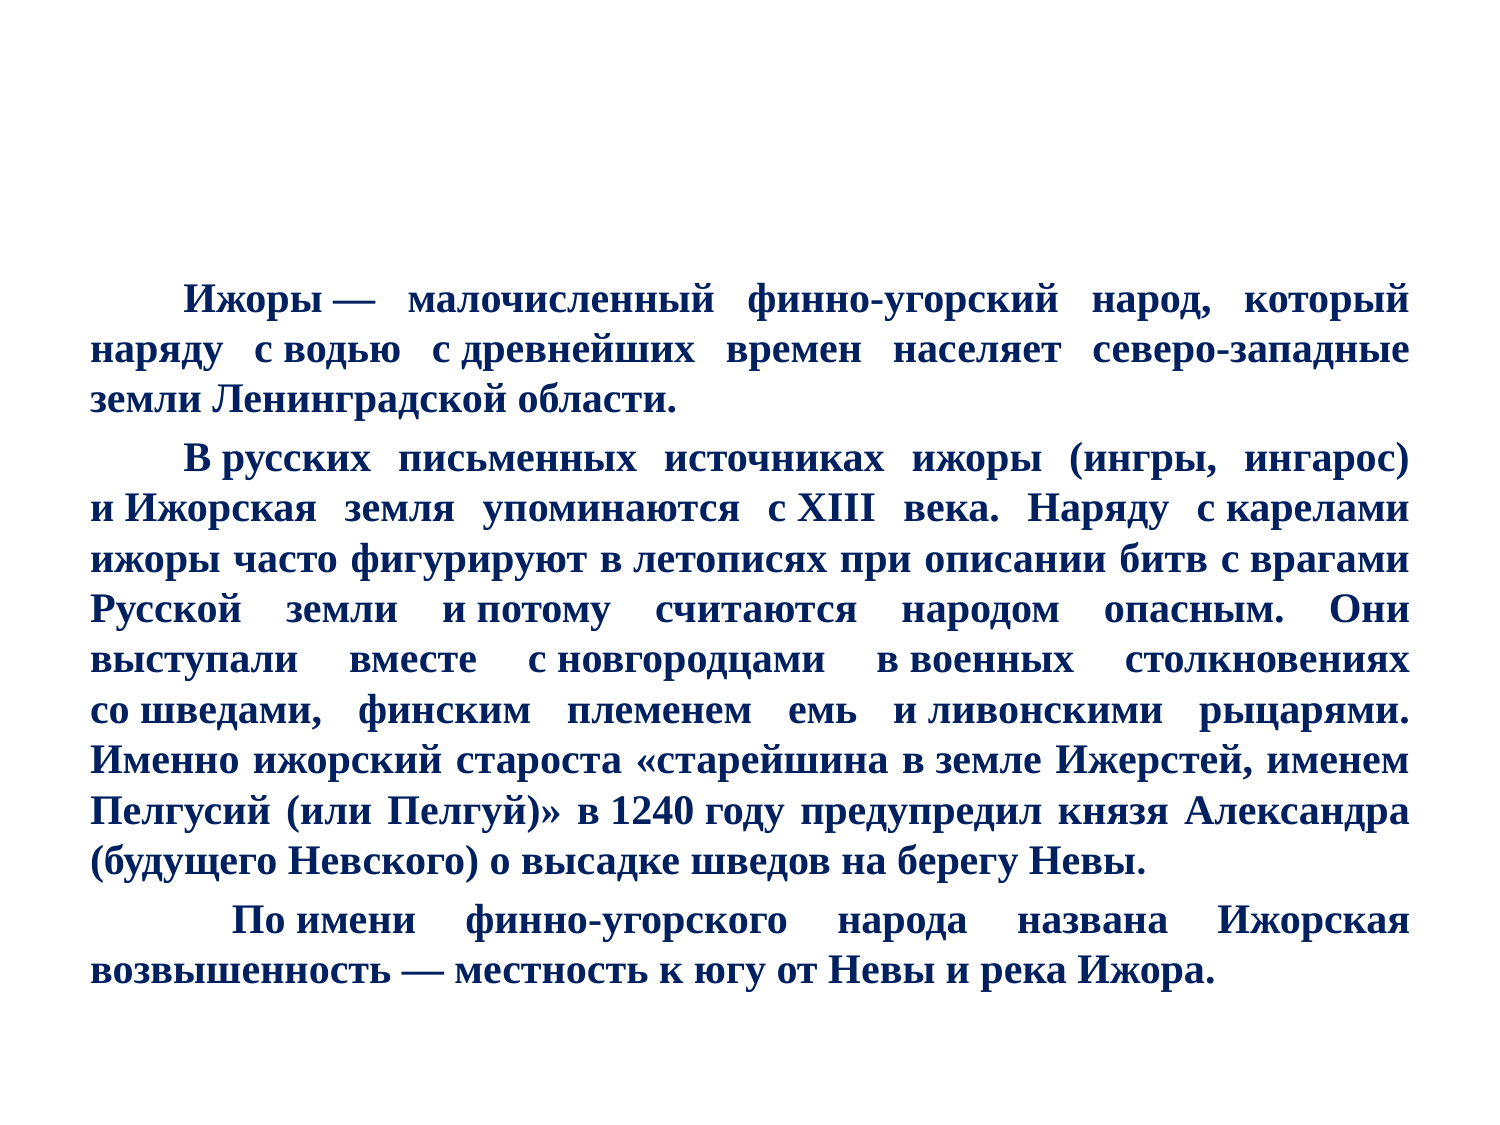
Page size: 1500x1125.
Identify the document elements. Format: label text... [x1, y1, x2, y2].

list Ижоры — малочисленный финно-угорский народ, который наряду с водью с древнейших времен населяет северо-западные земли Ленинградской области. В русских письменных источниках ижоры (ингры, ингарос) и Ижорская земля упоминаются с XIII века. Наряду с карелами ижоры часто фигурируют в летописях при описании битв с врагами Русской земли и потому считаются народом опасным. Они выступали вместе с новгородцами в военных столкновениях со шведами, финским племенем емь и ливонскими рыцарями. Именно ижорский староста «старейшина в земле Ижерстей, именем Пелгусий (или Пелгуй)» в 1240 году предупредил князя Александра (будущего Невского) о высадке шведов на берегу Невы. По имени финно-угорского народа названа Ижорская возвышенность — местность к югу от Невы и река Ижора. [75, 262, 1425, 1005]
